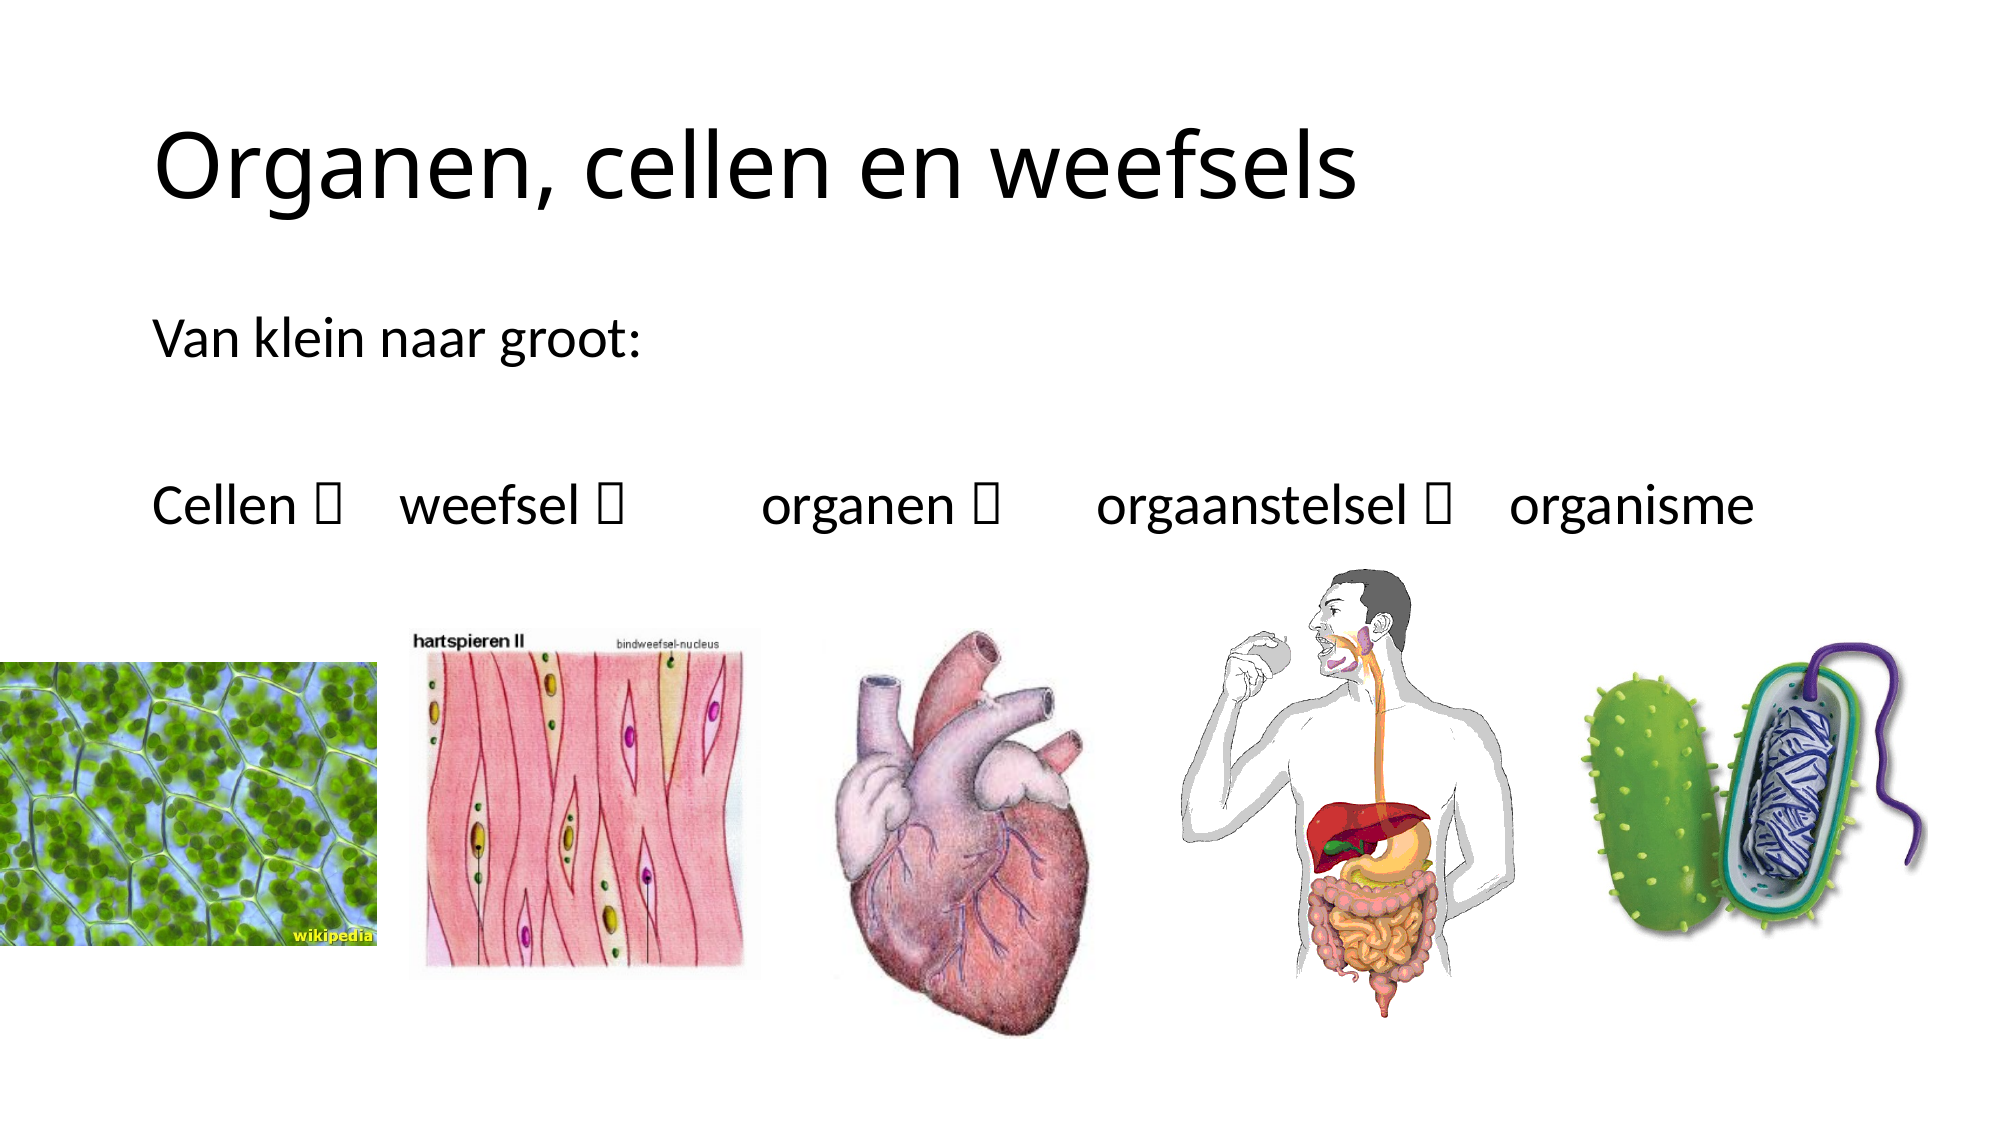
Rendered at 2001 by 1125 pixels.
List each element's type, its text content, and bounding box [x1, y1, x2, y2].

picture [0, 662, 377, 946]
title Organen, cellen en weefsels [137, 59, 1863, 278]
picture [1578, 617, 1928, 967]
picture [1170, 564, 1532, 1045]
picture [409, 628, 761, 980]
picture [793, 628, 1138, 1039]
list Van klein naar groot: Cellen  weefsel  organen  orgaanstelsel  organisme [137, 299, 1863, 1014]
